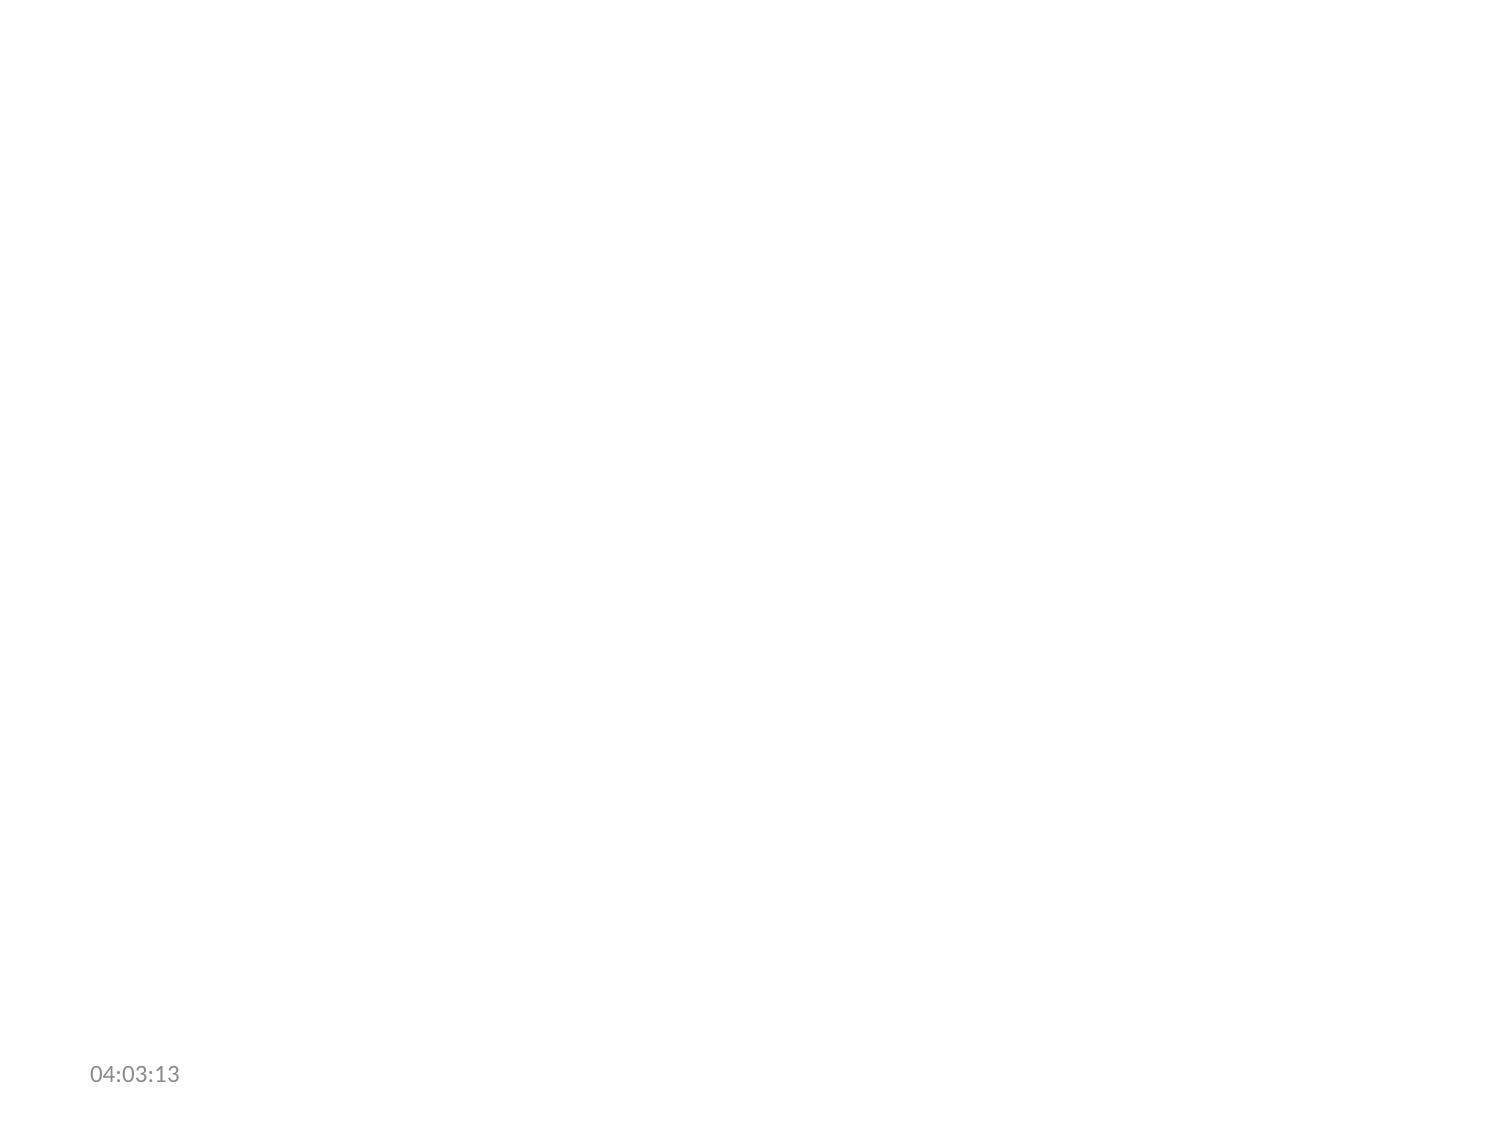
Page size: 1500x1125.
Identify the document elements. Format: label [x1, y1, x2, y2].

slide_number [75, 1042, 425, 1103]
